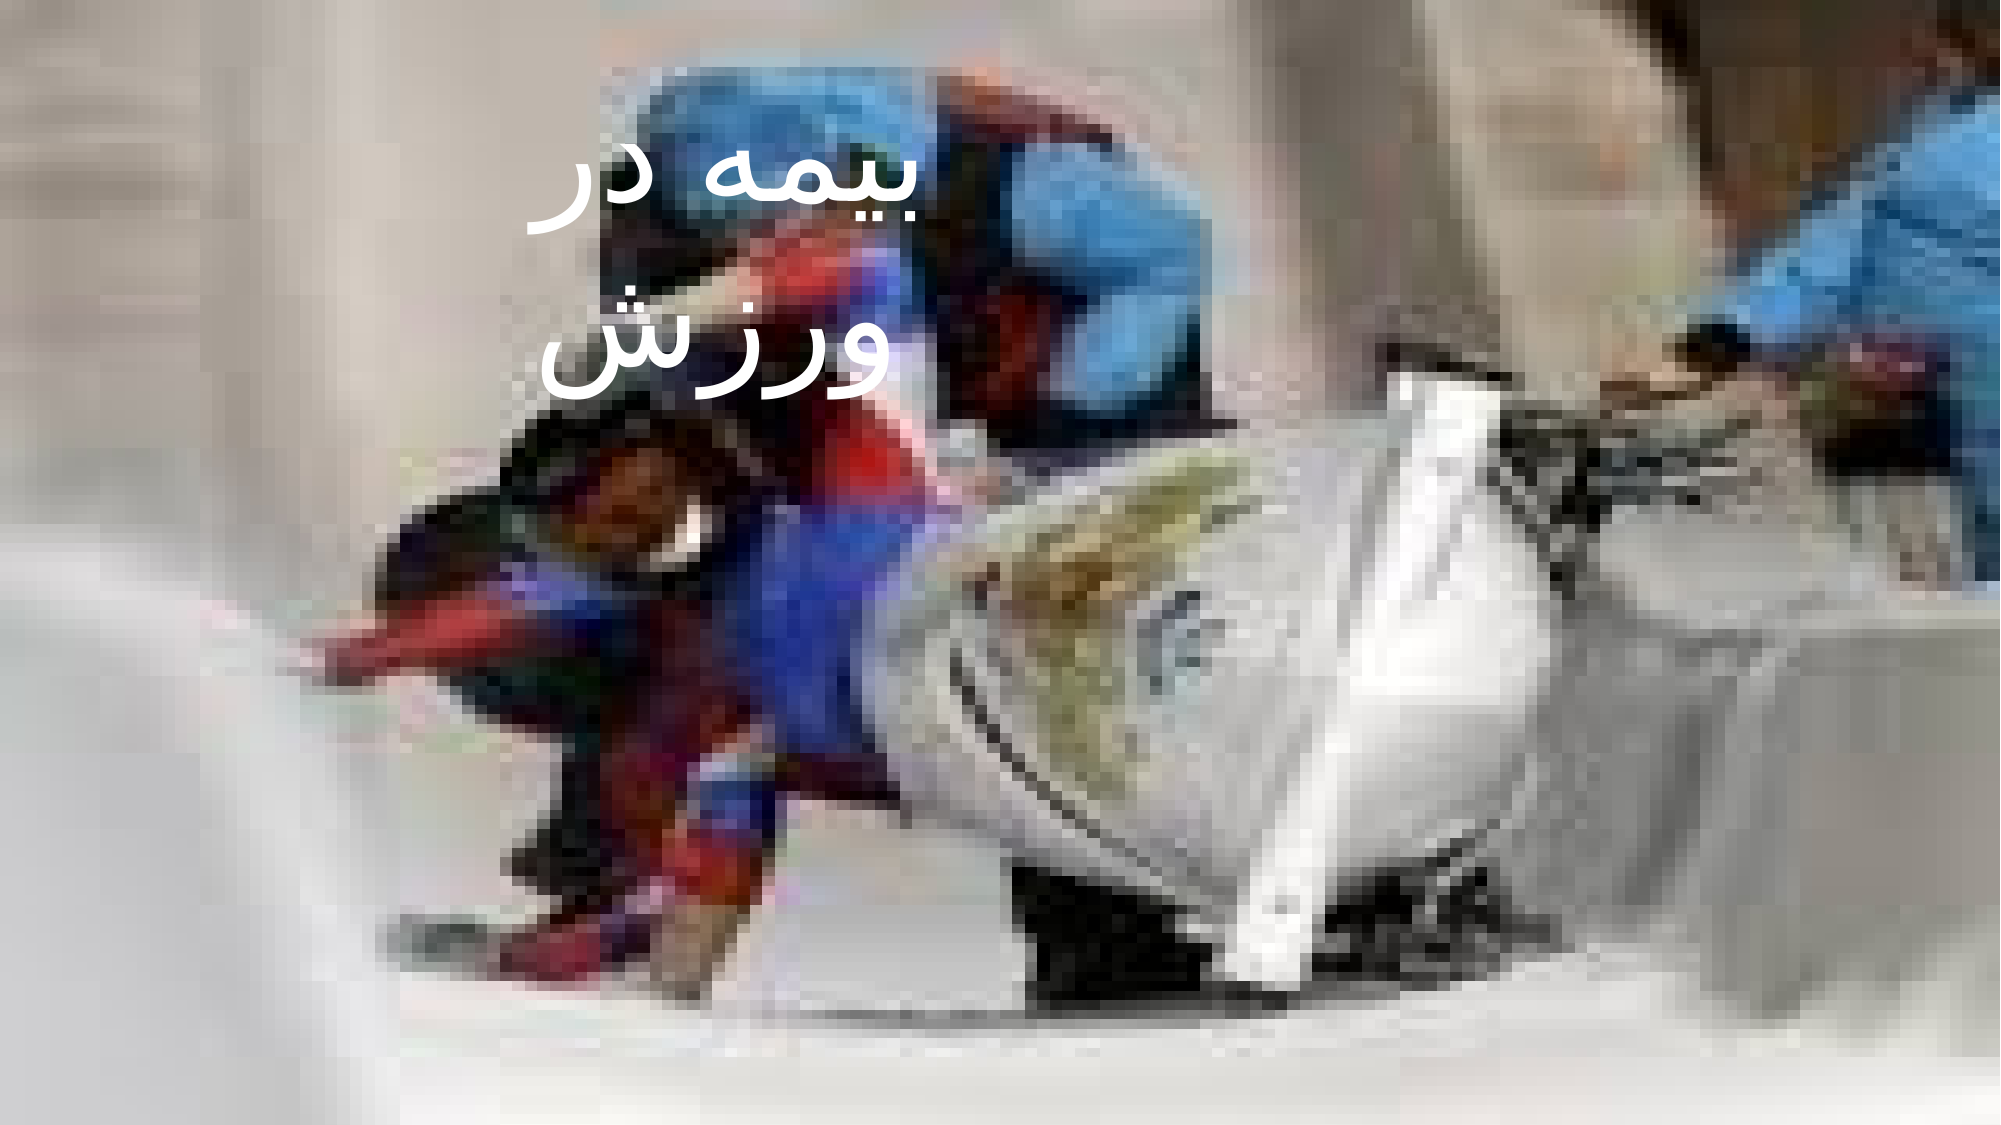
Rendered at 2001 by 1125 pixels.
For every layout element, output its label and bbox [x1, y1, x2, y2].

list [0, 0, 2000, 1125]
